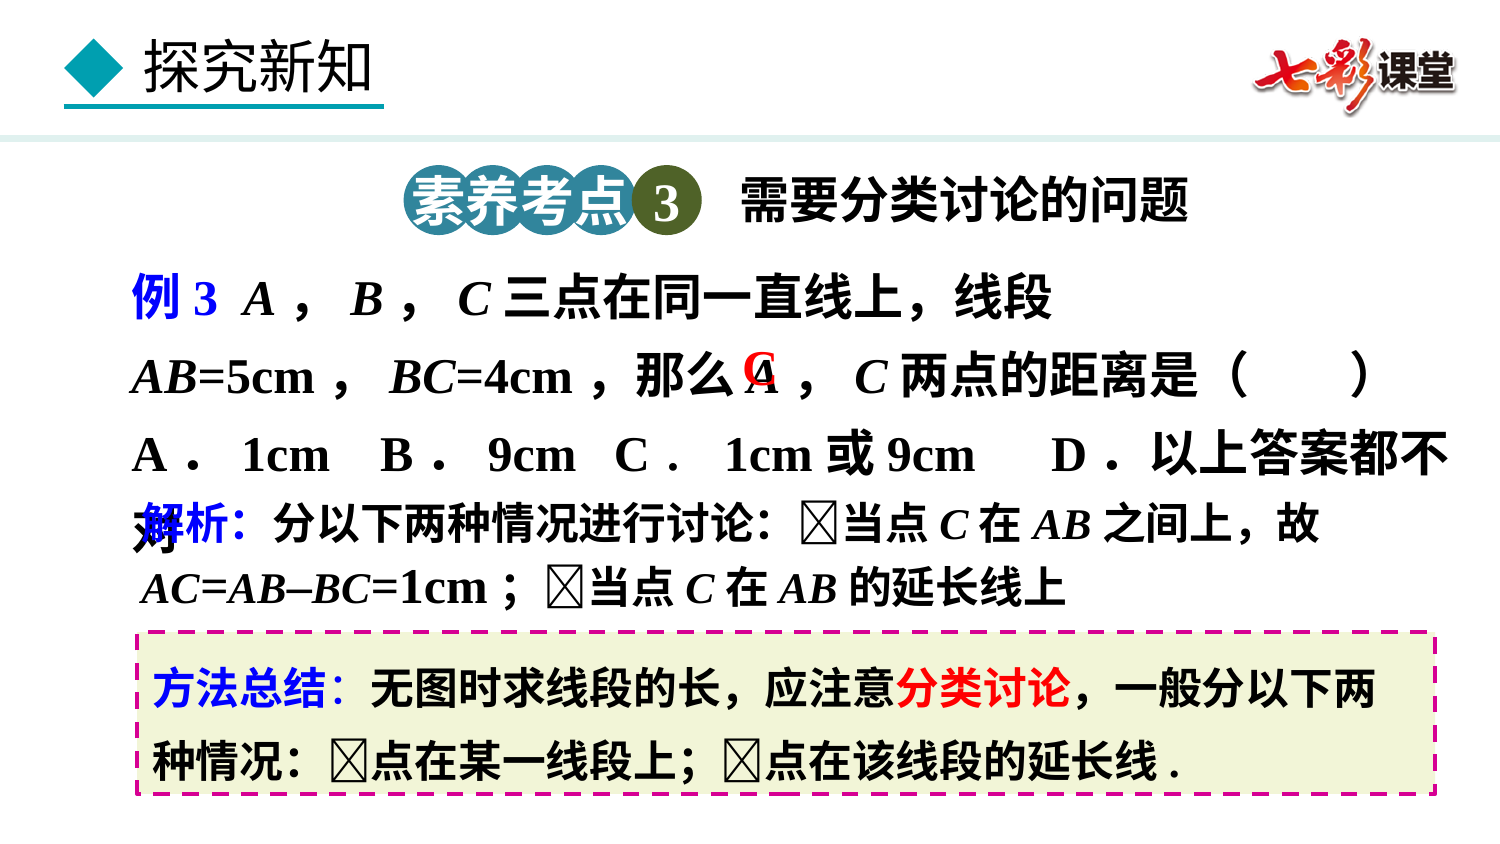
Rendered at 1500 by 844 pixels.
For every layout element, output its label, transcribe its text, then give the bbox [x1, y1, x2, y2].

picture [1249, 32, 1461, 118]
text_box 解析：分以下两种情况进行讨论：当点C在AB之间上，故AC=AB–BC=1cm；当点C在AB的延长线上AC=AB+BC=9cm． [126, 482, 1436, 679]
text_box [396, 159, 1361, 241]
text_box 方法总结：无图时求线段的长，应注意分类讨论，一般分以下两种情况：点在某一线段上；点在该线段的延长线. [137, 632, 1436, 794]
text_box C [727, 328, 794, 403]
text_box 例3 A，B，C三点在同一直线上，线段AB=5cm，BC=4cm，那么A，C两点的距离是（ ） A．1cm B．9cm C．1cm或9cm D．以上答案都不对 [116, 240, 1472, 567]
